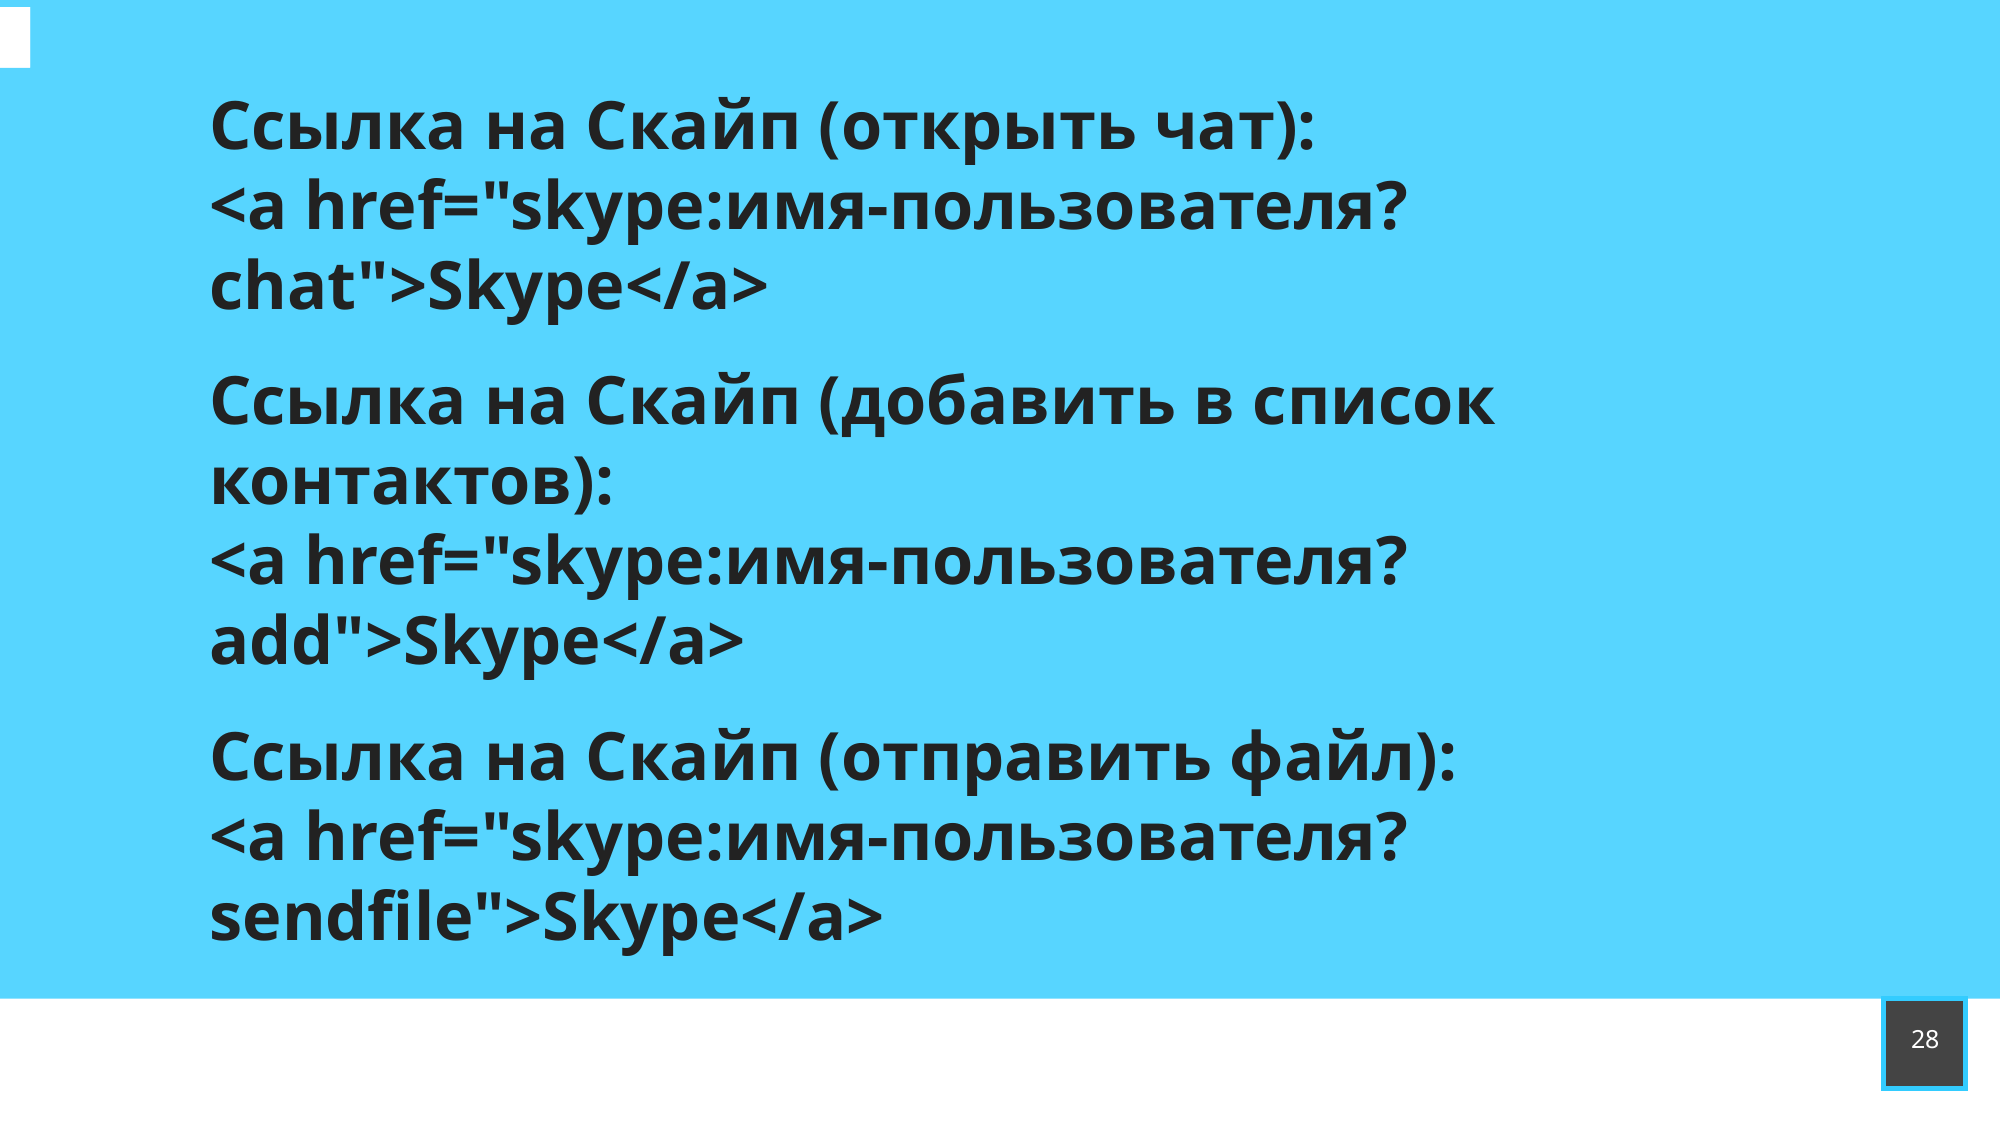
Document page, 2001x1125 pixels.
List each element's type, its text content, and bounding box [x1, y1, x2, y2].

text_box [1883, 998, 1967, 1015]
text_box Ссылка на Скайп (отправить файл): <a href="skype:имя-пользователя?sendfile">Skype</a> [194, 706, 1884, 962]
text_box 28 [1883, 1015, 1968, 1061]
text_box [1883, 1061, 1967, 1089]
text_box Ссылка на Скайп (добавить в список контактов): <a href="skype:имя-пользователя?add">Skype</a> [194, 350, 1768, 686]
text_box Ссылка на Скайп (открыть чат): <a href="skype:имя-пользователя?chat">Skype</a> [194, 75, 1768, 331]
text_box [0, 0, 2000, 1000]
text_box [0, 7, 31, 68]
